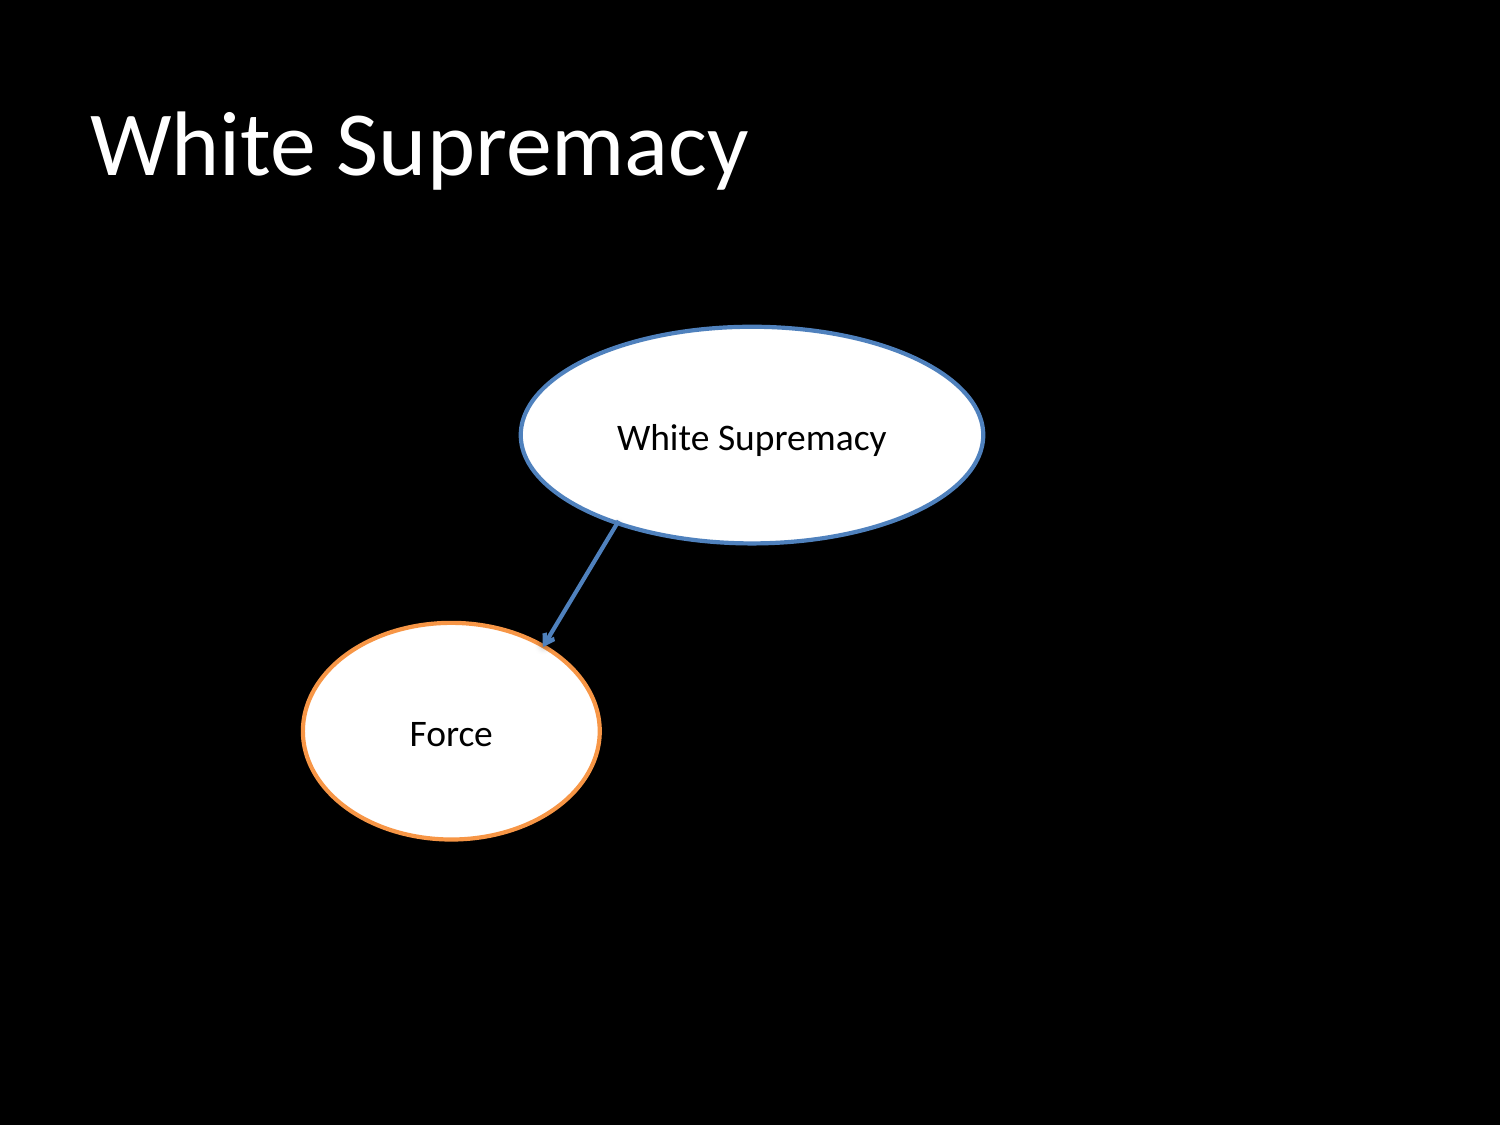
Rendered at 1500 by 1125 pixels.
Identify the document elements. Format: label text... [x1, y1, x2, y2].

text_box Force [300, 620, 602, 842]
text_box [542, 520, 619, 648]
title White Supremacy [75, 45, 1425, 233]
text_box White Supremacy [518, 324, 986, 546]
